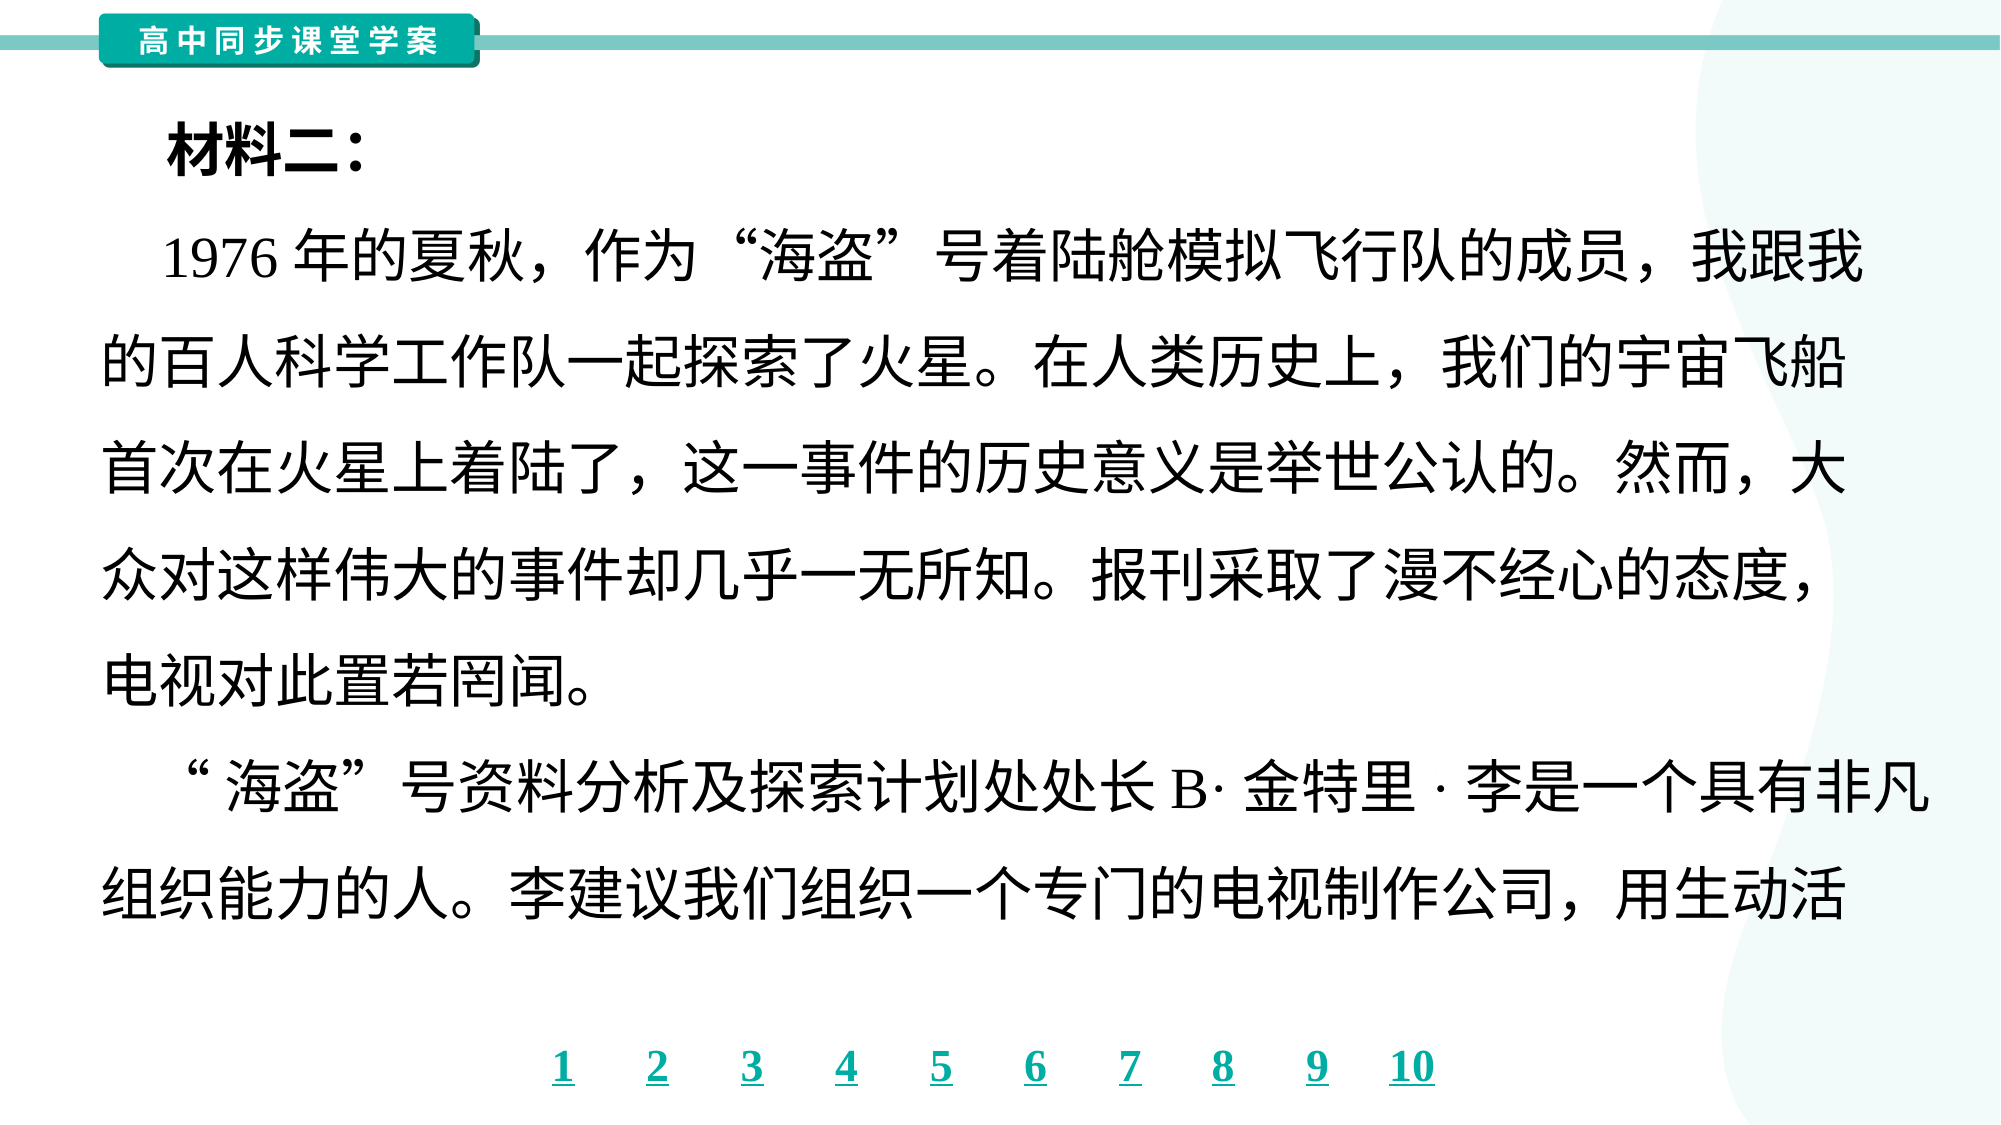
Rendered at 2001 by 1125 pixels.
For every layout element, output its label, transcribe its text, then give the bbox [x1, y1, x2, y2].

picture [0, 0, 2000, 1125]
text_box 材料二： 1976年的夏秋，作为“海盗”号着陆舱模拟飞行队的成员，我跟我 的百人科学工作队一起探索了火星。在人类历史上，我们的宇宙飞船 首次在火星上着陆了，这一事件的历史意义是举世公认的。然而，大 众对这样伟大的事件却几乎一无所知。报刊采取了漫不经心的态度， 电视对此置若罔闻。 “海盗”号资料分析及探索计划处处长B·金特里·李是一个具有非凡 组织能力的人。李建议我们组织一个专门的电视制作公司，用生动活 [100, 76, 1899, 927]
